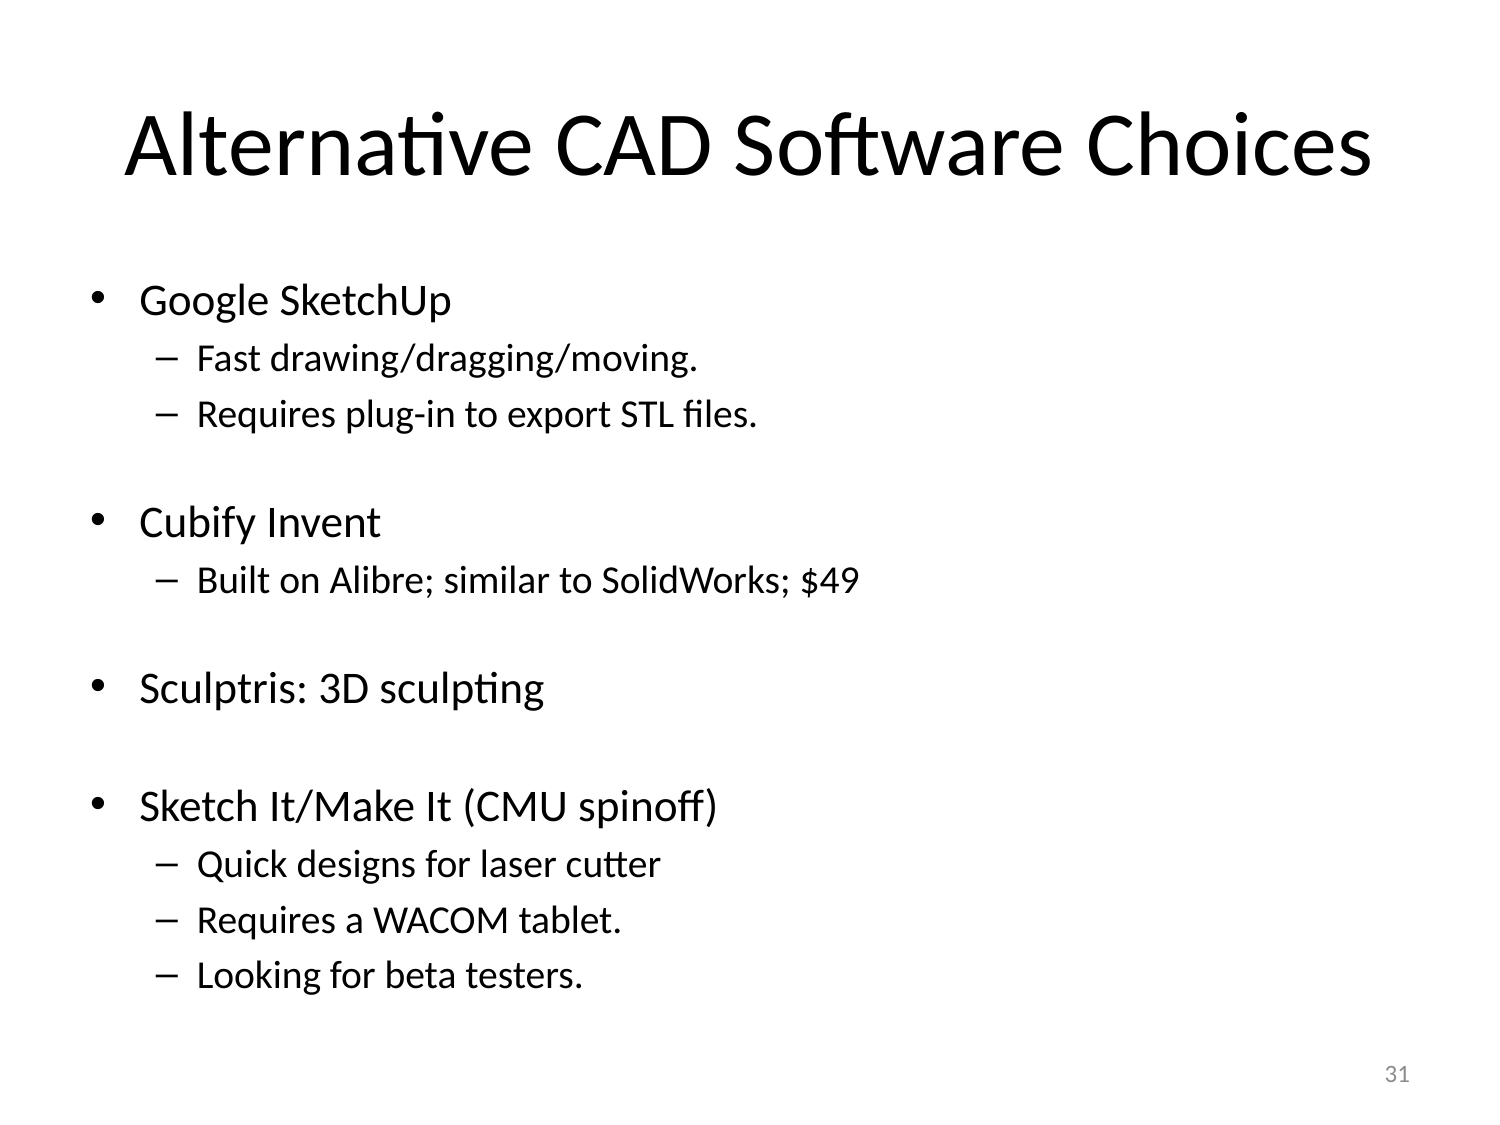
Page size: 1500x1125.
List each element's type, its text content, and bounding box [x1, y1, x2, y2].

slide_number 31 [1074, 1042, 1425, 1103]
list Google SketchUp Fast drawing/dragging/moving. Requires plug-in to export STL files. Cubify Invent Built on Alibre; similar to SolidWorks; $49 Sculptris: 3D sculpting Sketch It/Make It (CMU spinoff) Quick designs for laser cutter Requires a WACOM tablet. Looking for beta testers. [75, 262, 1425, 1005]
title Alternative CAD Software Choices [75, 45, 1425, 233]
